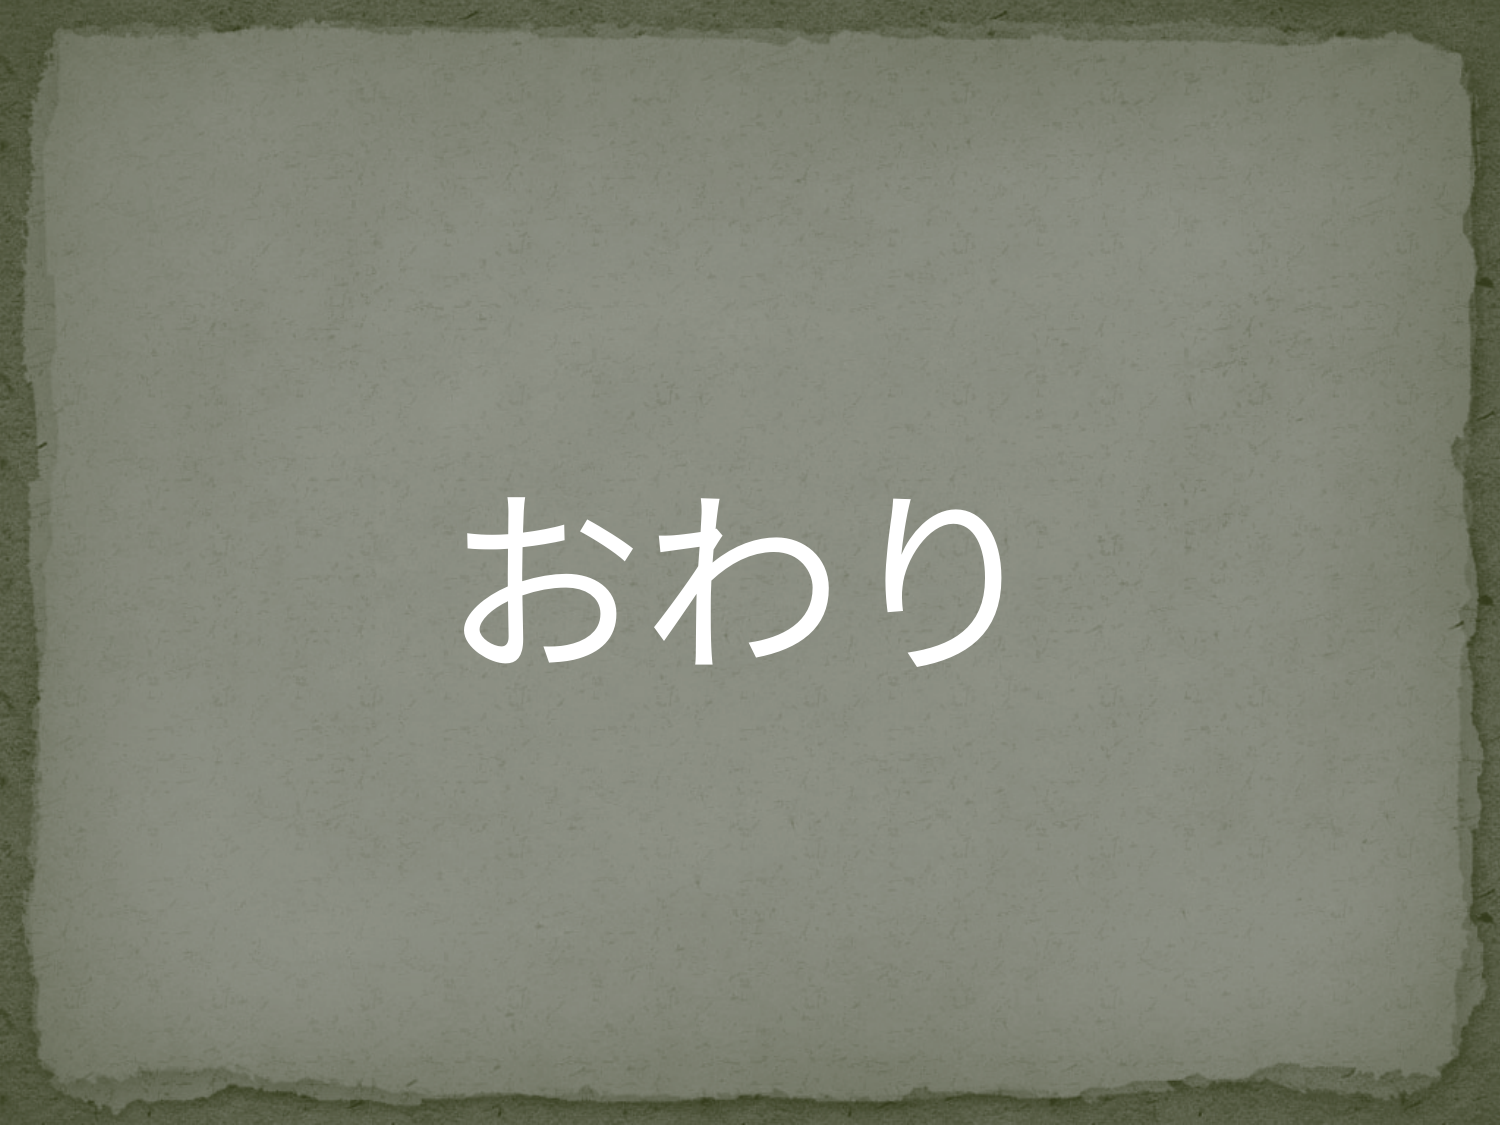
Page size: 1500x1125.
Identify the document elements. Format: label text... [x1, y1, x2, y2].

list おわり [275, 450, 1213, 813]
